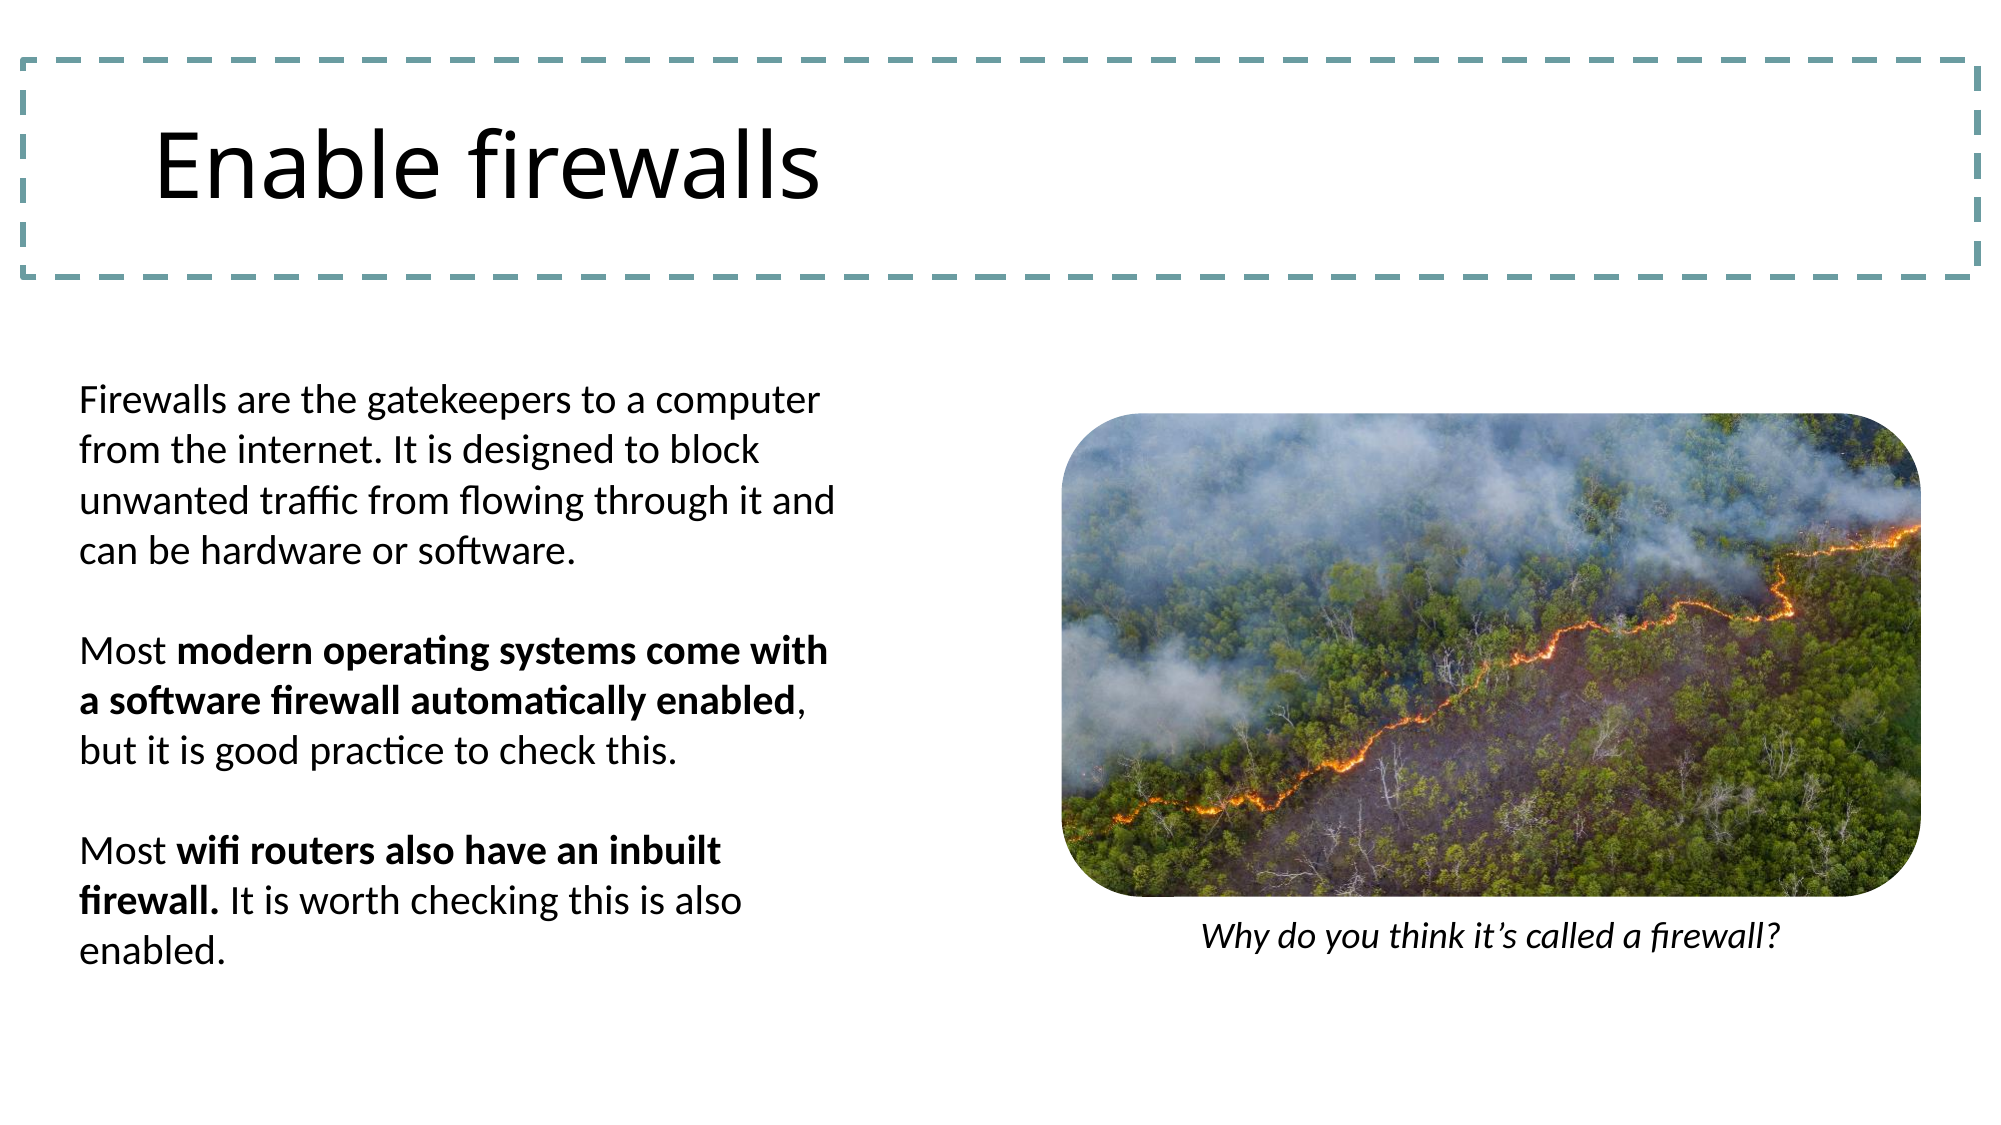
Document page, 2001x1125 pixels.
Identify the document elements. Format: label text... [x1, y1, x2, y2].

title Enable firewalls [137, 59, 1863, 278]
picture [1061, 413, 1921, 897]
text_box Why do you think it’s called a firewall? [1092, 903, 1890, 963]
text_box Firewalls are the gatekeepers to a computer from the internet. It is designed to block unwanted traffic from flowing through it and can be hardware or software. Most modern operating systems come with a software firewall automatically enabled, but it is good practice to check this. Most wifi routers also have an inbuilt firewall. It is worth checking this is also enabled. [64, 364, 862, 980]
